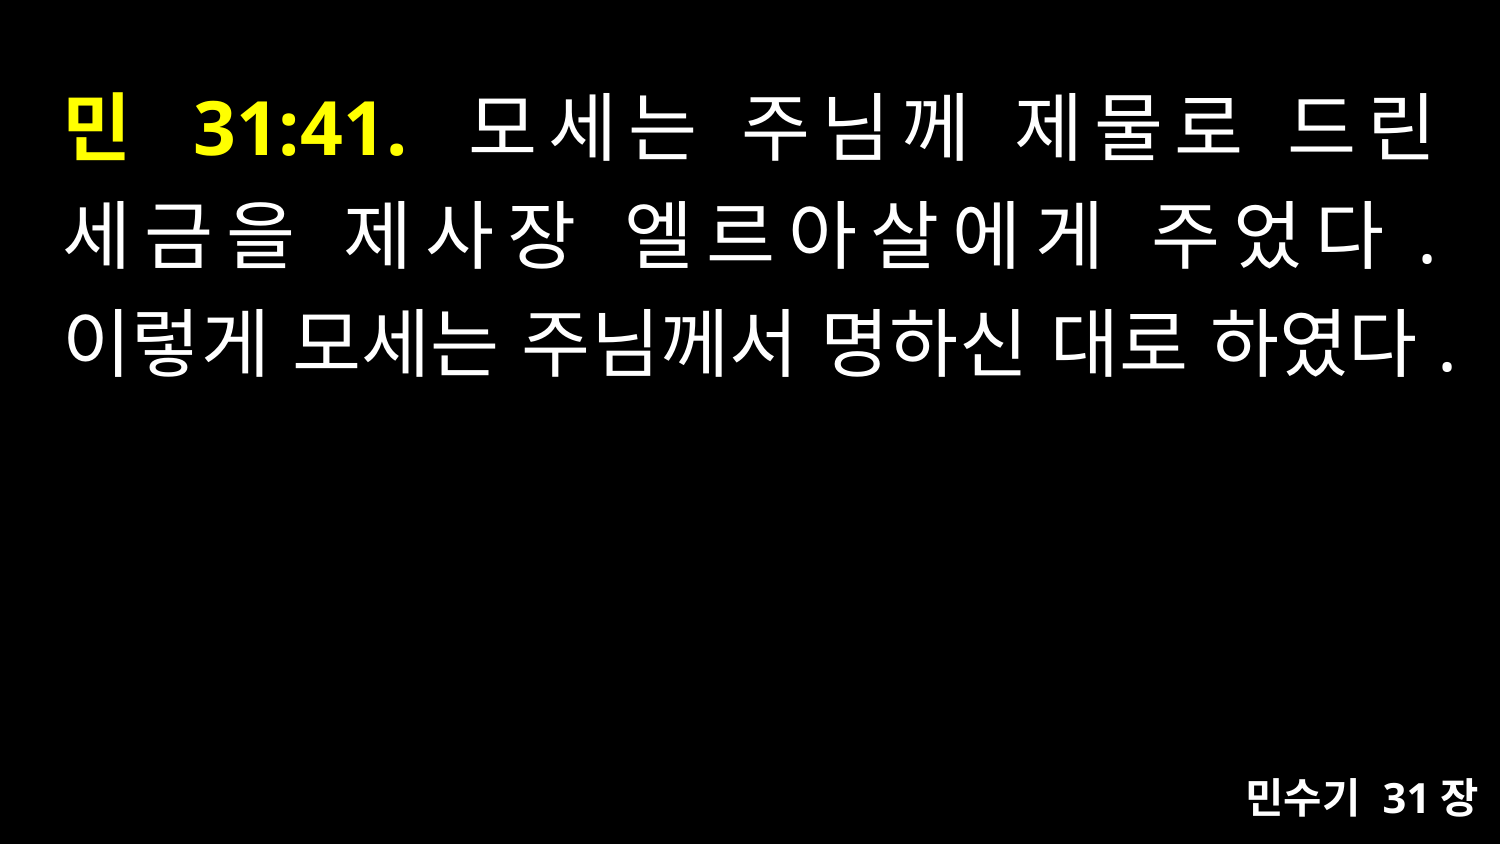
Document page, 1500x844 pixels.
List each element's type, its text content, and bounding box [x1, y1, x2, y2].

title 민 31:41. 모세는 주님께 제물로 드린 세금을 제사장 엘르아살에게 주었다. 이렇게 모세는 주님께서 명하신 대로 하였다. [0, 0, 1500, 844]
subtitle 민수기 31장 [916, 770, 1500, 844]
